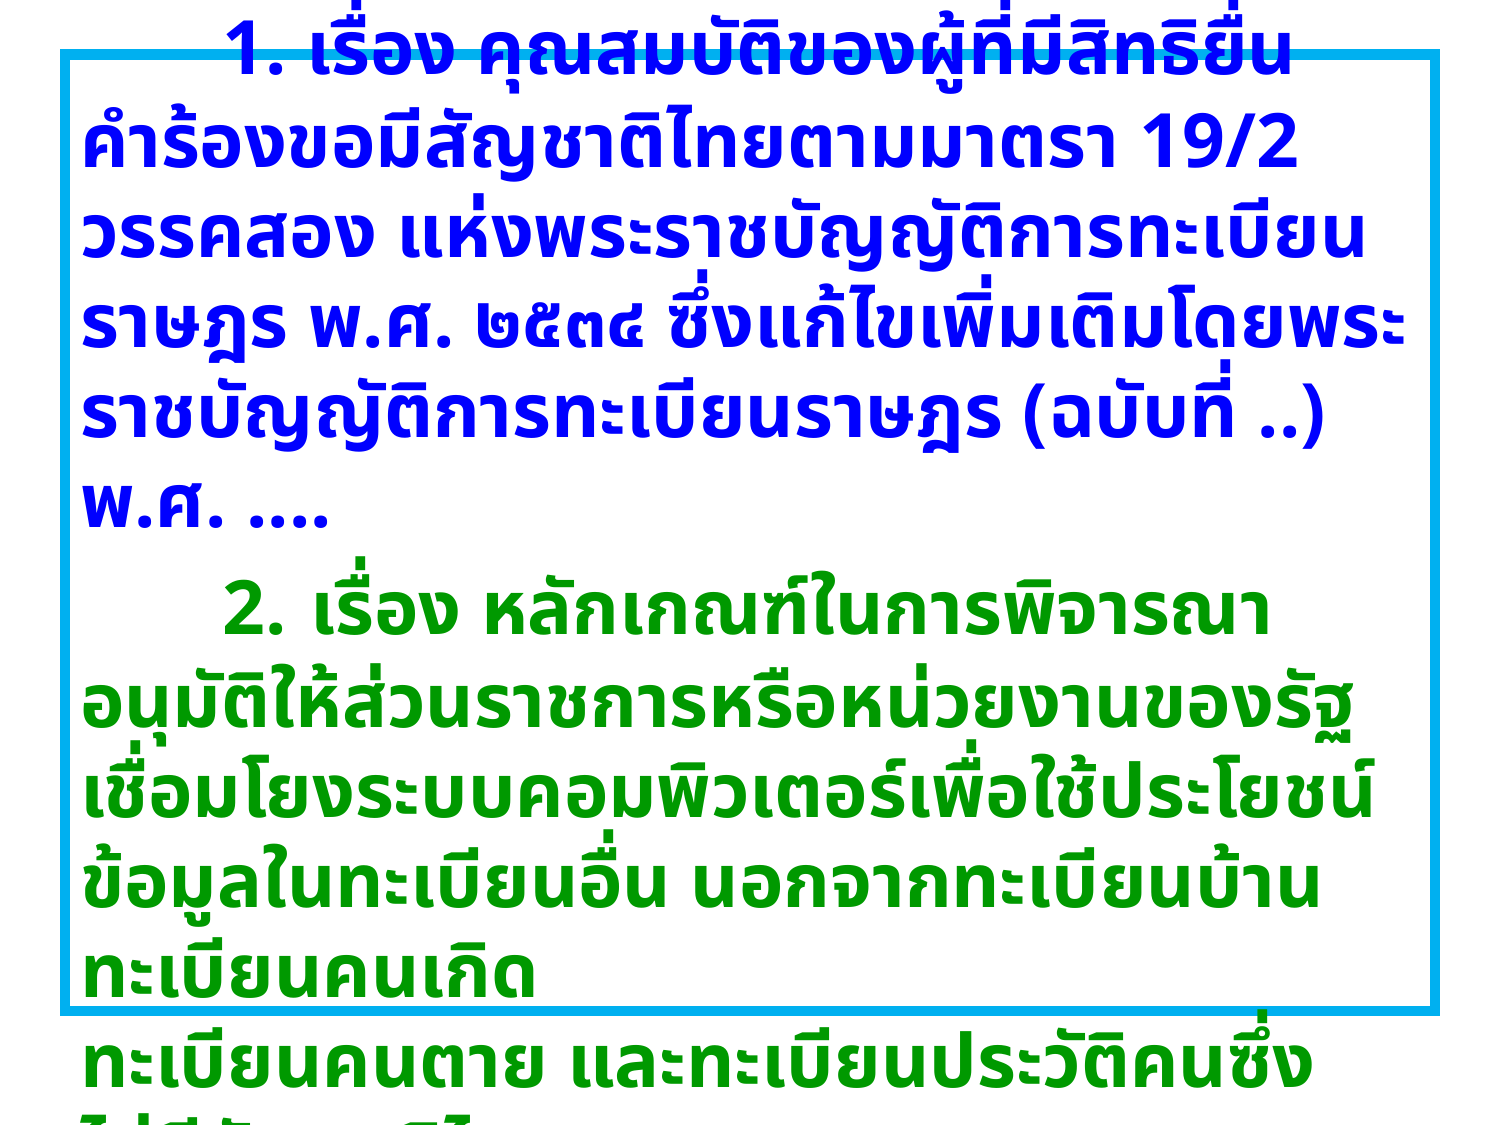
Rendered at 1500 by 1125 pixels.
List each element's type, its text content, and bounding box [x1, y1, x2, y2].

text_box 2.2 ประกาศกระทรวงมหาดไทย 2 ฉบับ 1. เรื่อง คุณสมบัติของผู้ที่มีสิทธิยื่นคำร้องขอมีสัญชาติไทยตามมาตรา 19/2 วรรคสอง แห่งพระราชบัญญัติการทะเบียนราษฎร พ.ศ. ๒๕๓๔ ซึ่งแก้ไขเพิ่มเติมโดยพระราชบัญญัติการทะเบียนราษฎร (ฉบับที่ ..) พ.ศ. .... 2. เรื่อง หลักเกณฑ์ในการพิจารณาอนุมัติให้ส่วนราชการหรือหน่วยงานของรัฐเชื่อมโยงระบบคอมพิวเตอร์เพื่อใช้ประโยชน์ข้อมูลในทะเบียนอื่น นอกจากทะเบียนบ้าน ทะเบียนคนเกิด ทะเบียนคนตาย และทะเบียนประวัติคนซึ่งไม่มีสัญชาติไทย [64, 54, 1436, 1012]
